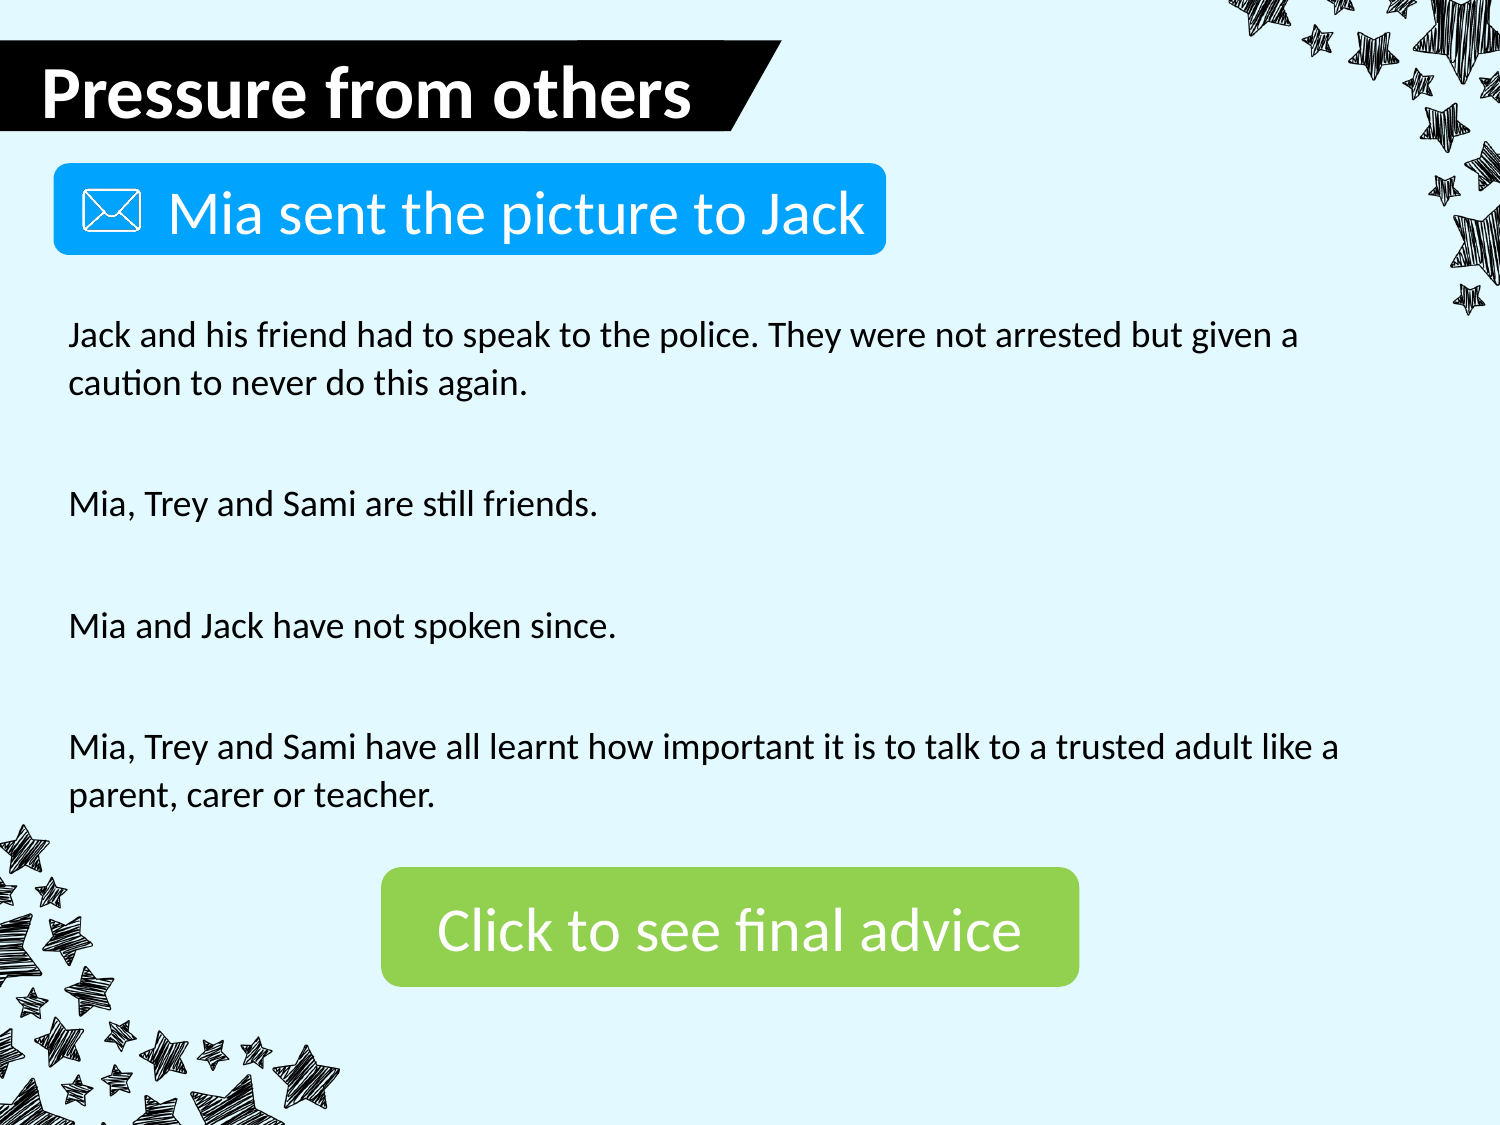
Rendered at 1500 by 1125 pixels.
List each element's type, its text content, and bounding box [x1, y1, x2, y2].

text_box Jack and his friend had to speak to the police. They were not arrested but given a caution to never do this again. Mia, Trey and Sami are still friends. Mia and Jack have not spoken since. Mia, Trey and Sami have all learnt how important it is to talk to a trusted adult like a parent, carer or teacher. [53, 299, 1429, 823]
picture [1228, 0, 1500, 331]
text_box Mia sent the picture to Jack [52, 162, 888, 257]
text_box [0, 29, 913, 138]
picture [0, 824, 340, 1125]
picture [69, 168, 154, 252]
text_box Click to see final advice [380, 866, 1081, 988]
